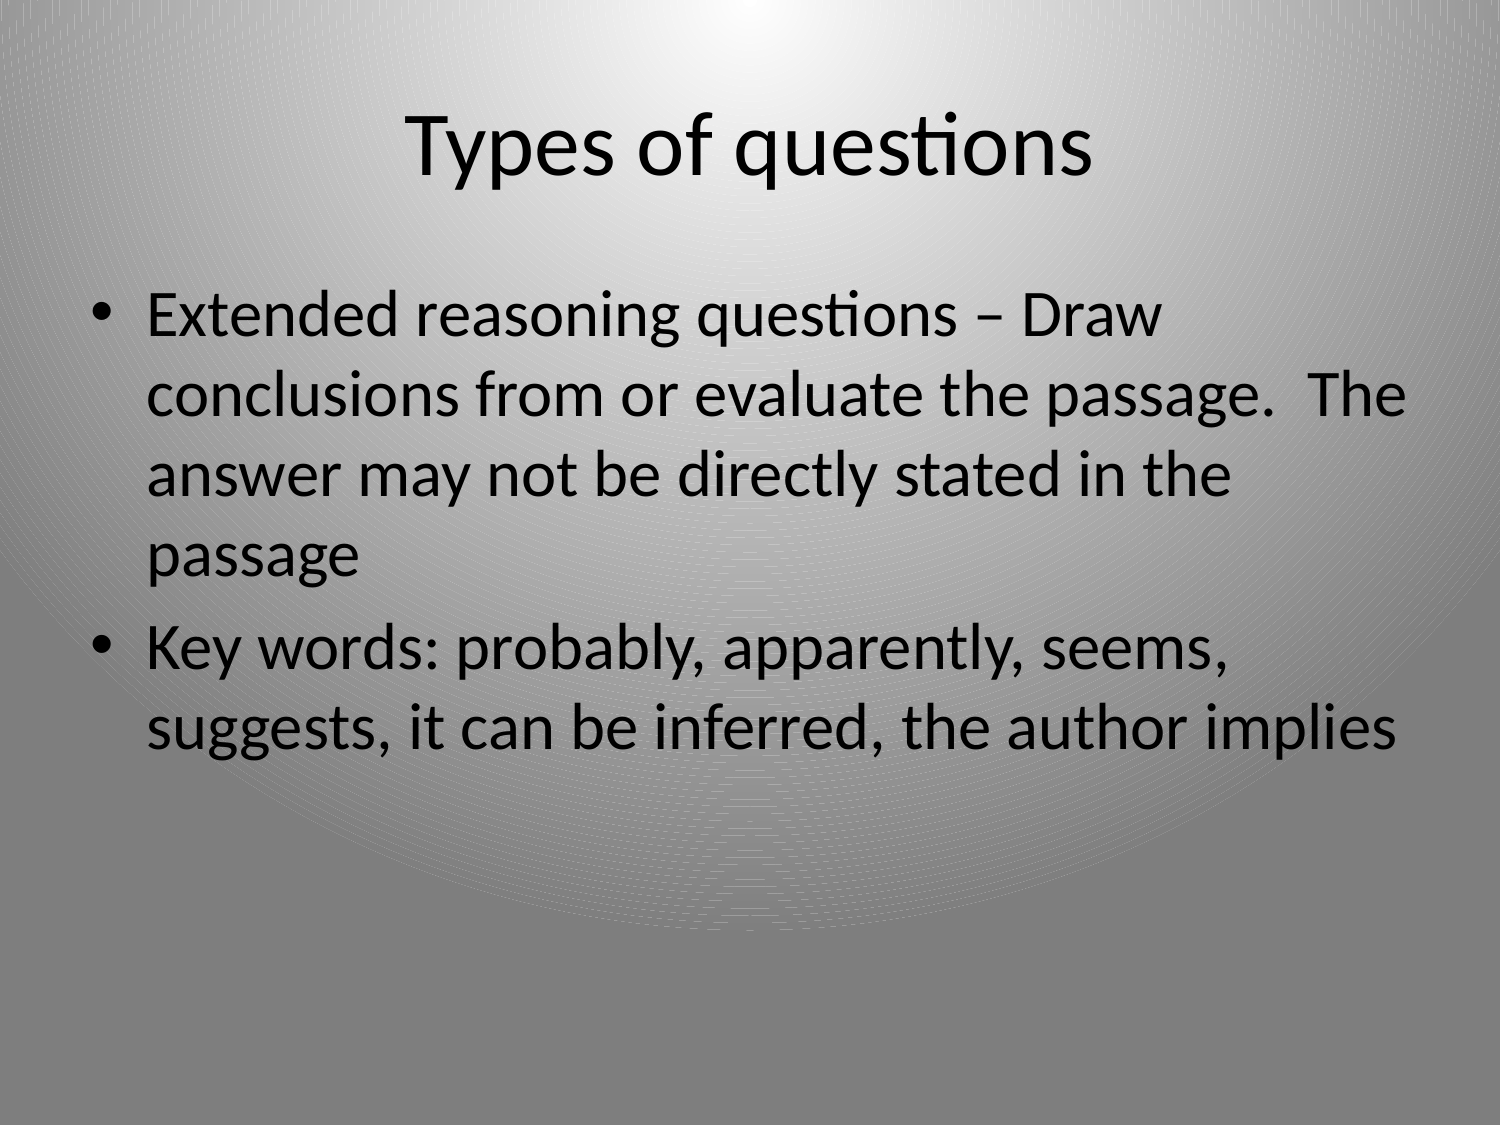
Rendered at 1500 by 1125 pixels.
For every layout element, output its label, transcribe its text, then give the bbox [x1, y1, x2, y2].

title Types of questions [75, 45, 1425, 233]
list Extended reasoning questions – Draw conclusions from or evaluate the passage. The answer may not be directly stated in the passage Key words: probably, apparently, seems, suggests, it can be inferred, the author implies [75, 262, 1425, 1005]
